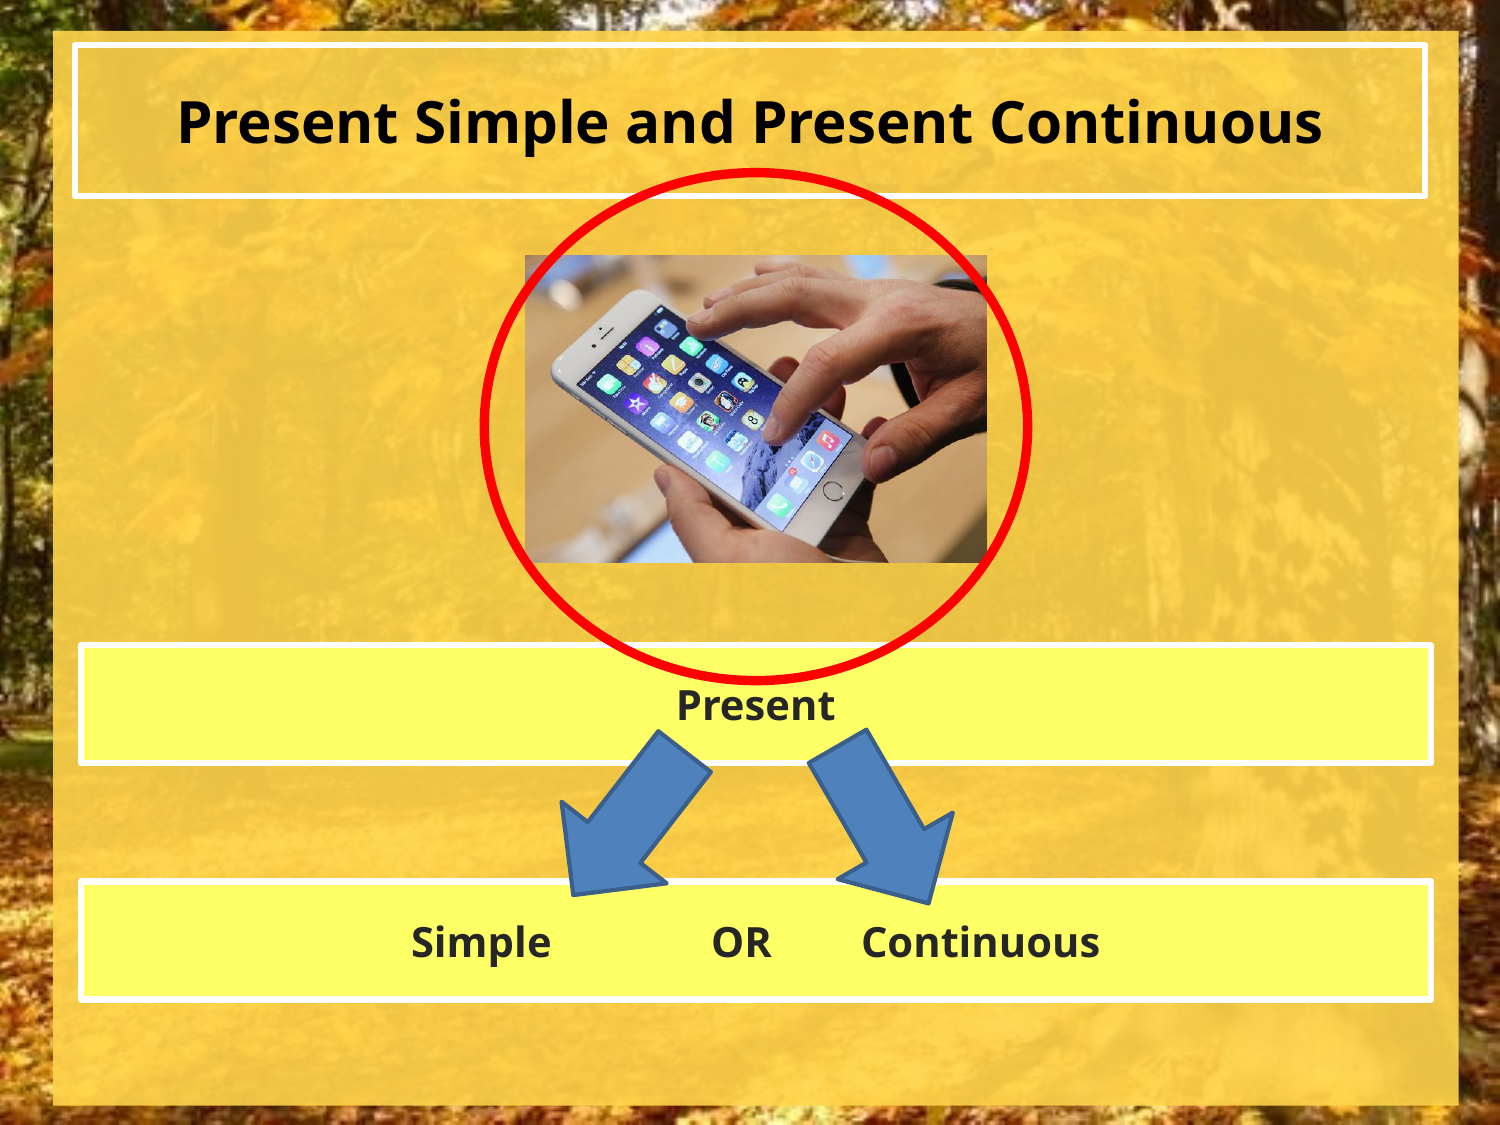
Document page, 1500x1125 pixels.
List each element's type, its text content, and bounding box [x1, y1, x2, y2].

text_box [806, 727, 955, 906]
picture [0, 0, 1500, 1125]
text_box Simple OR Continuous [80, 881, 1431, 1000]
text_box [529, 571, 983, 683]
text_box [991, 295, 1030, 558]
text_box [554, 170, 958, 253]
title Present Simple and Present Continuous [72, 42, 1428, 199]
text_box [482, 296, 520, 557]
list Present [80, 645, 1431, 764]
text_box [559, 729, 713, 898]
